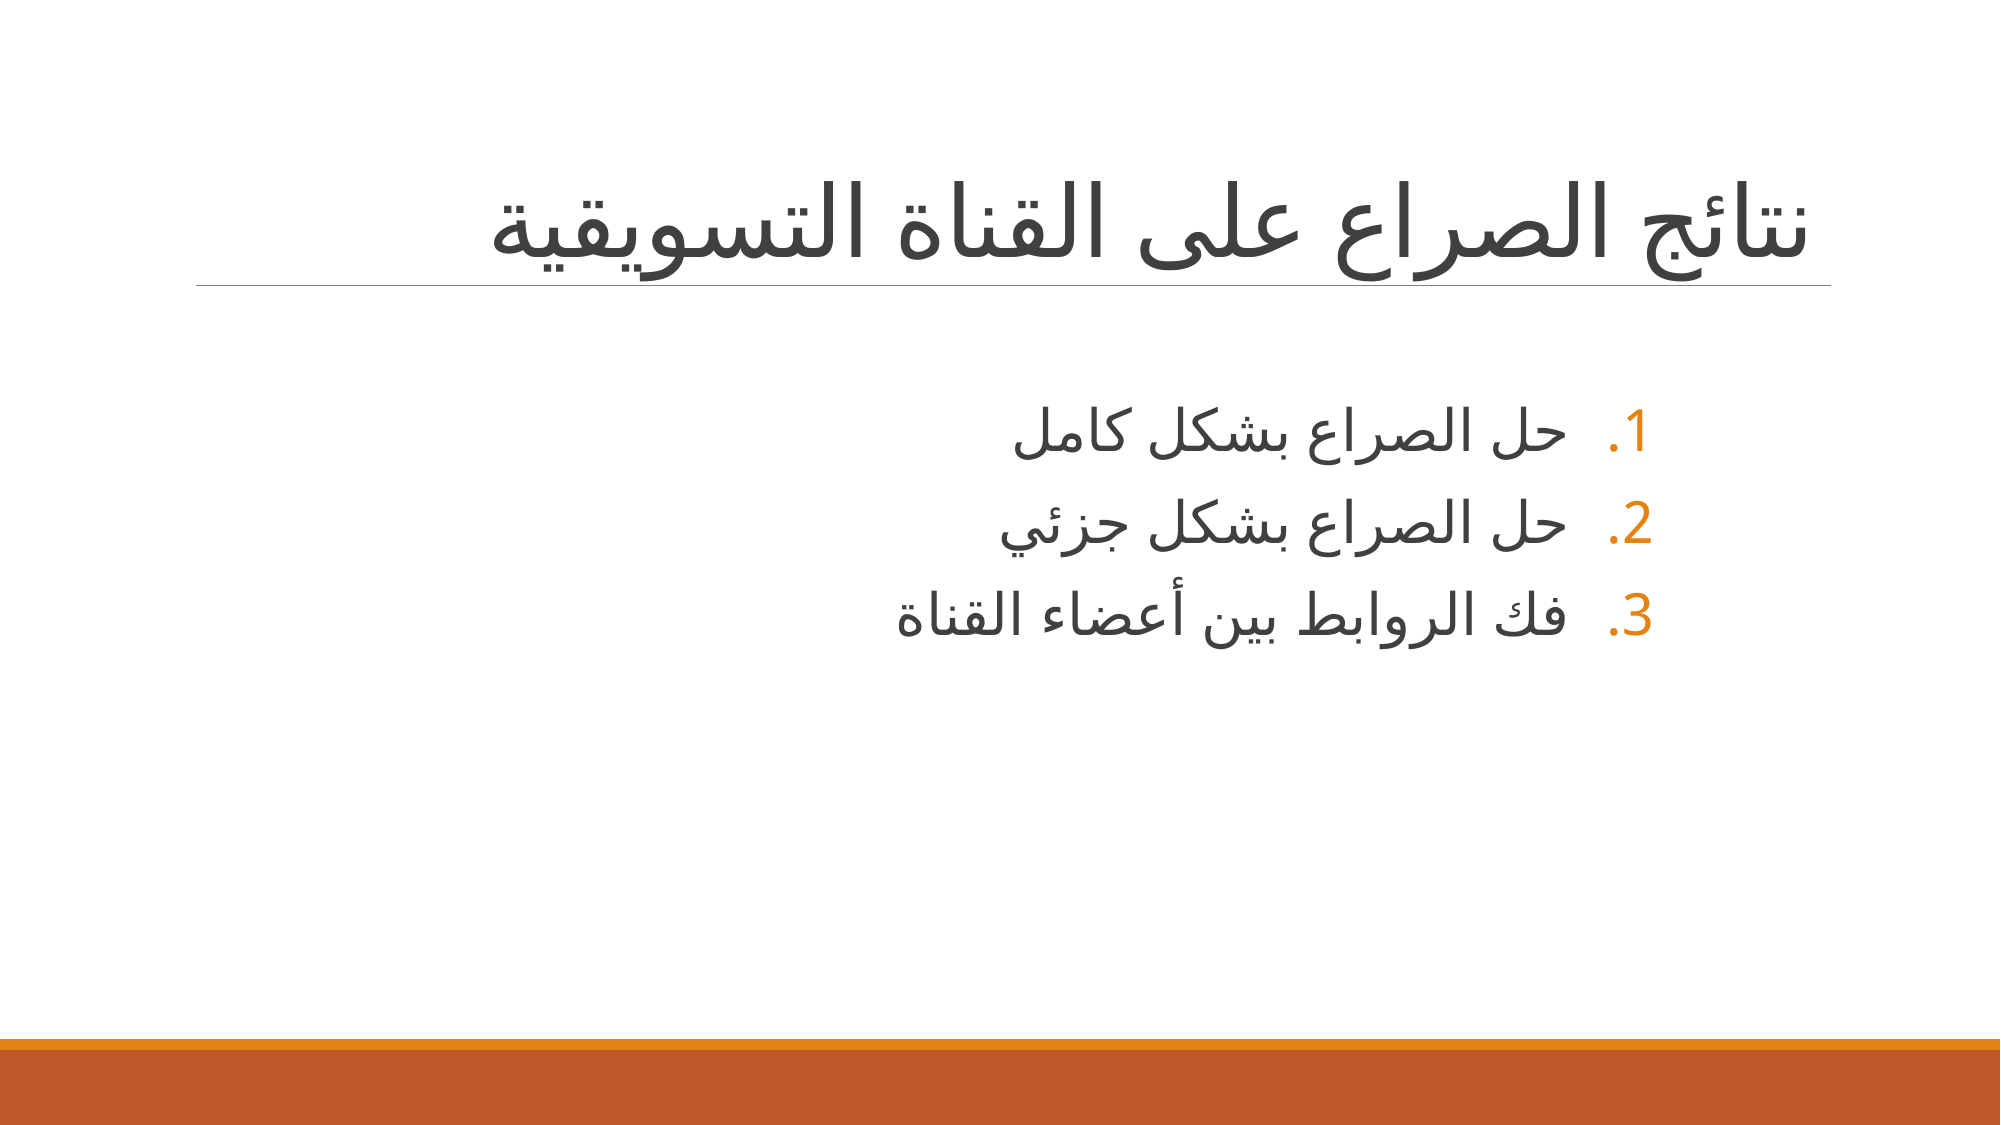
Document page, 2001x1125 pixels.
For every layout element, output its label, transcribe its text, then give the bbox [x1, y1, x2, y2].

list حل الصراع بشكل كامل حل الصراع بشكل جزئي فك الروابط بين أعضاء القناة [180, 393, 1655, 963]
title نتائج الصراع على القناة التسويقية [180, 47, 1830, 285]
